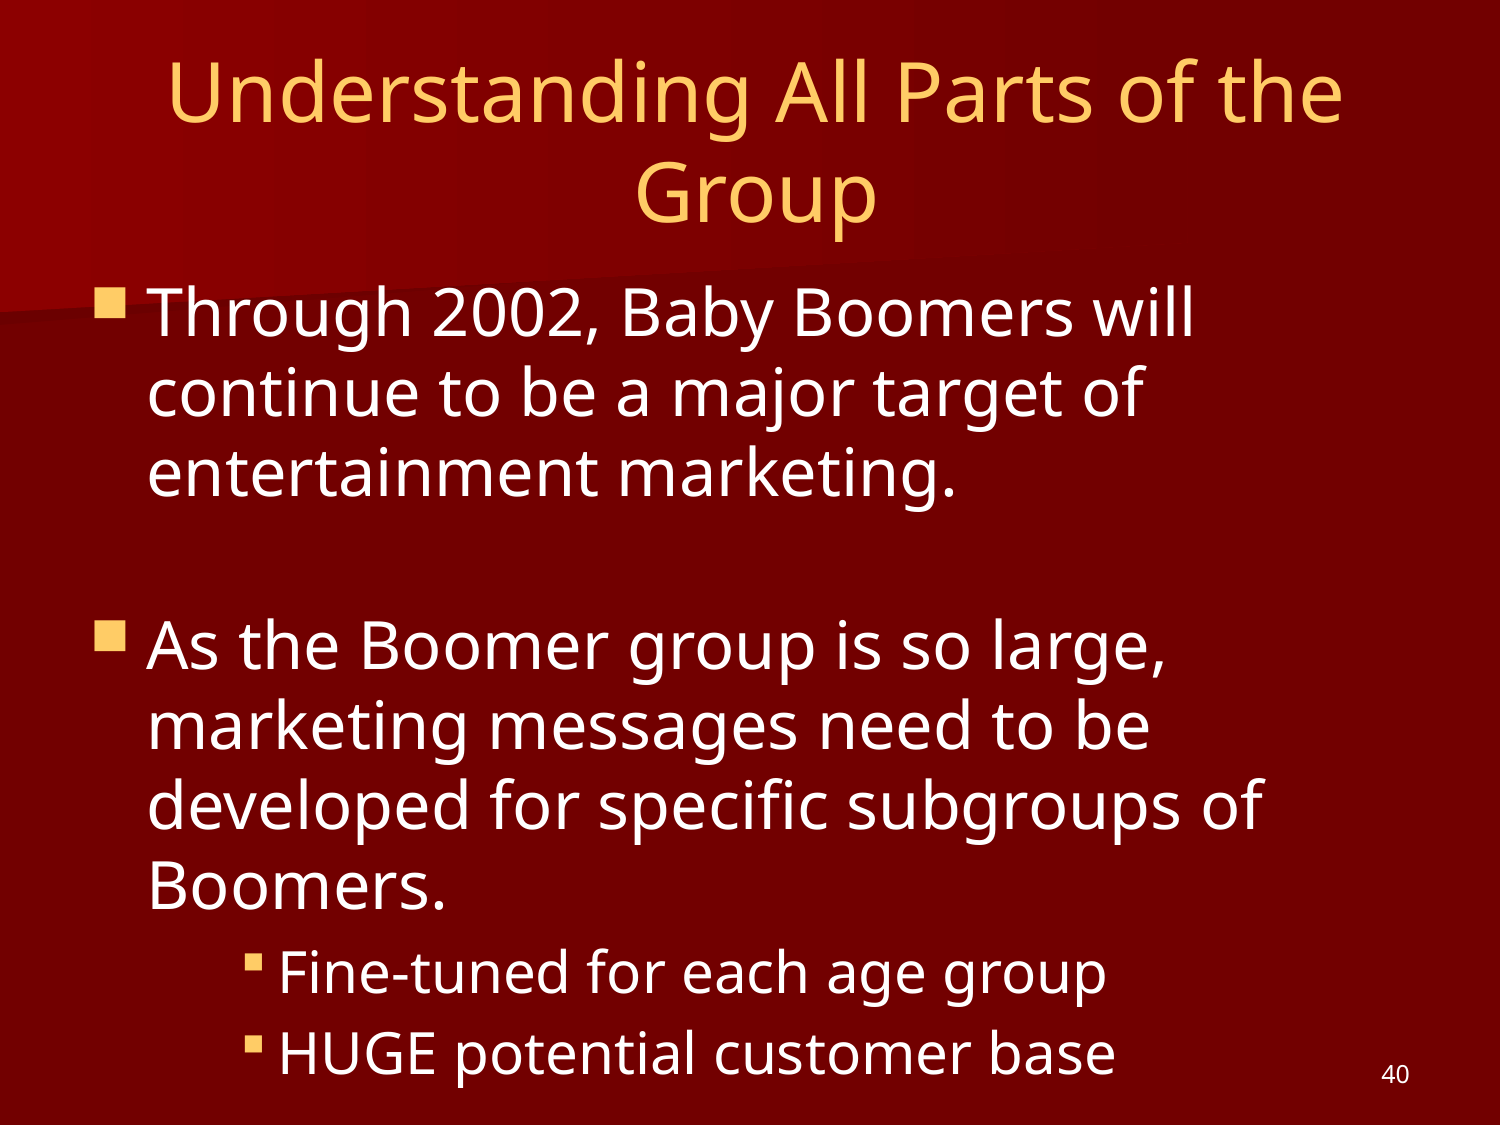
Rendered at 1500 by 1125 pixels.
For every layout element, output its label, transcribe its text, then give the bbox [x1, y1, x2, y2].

title Understanding All Parts of the Group [49, 44, 1463, 233]
list Through 2002, Baby Boomers will continue to be a major target of entertainment marketing. As the Boomer group is so large, marketing messages need to be developed for specific subgroups of Boomers. Fine-tuned for each age group HUGE potential customer base [74, 262, 1426, 1001]
slide_number 40 [1074, 1024, 1426, 1101]
